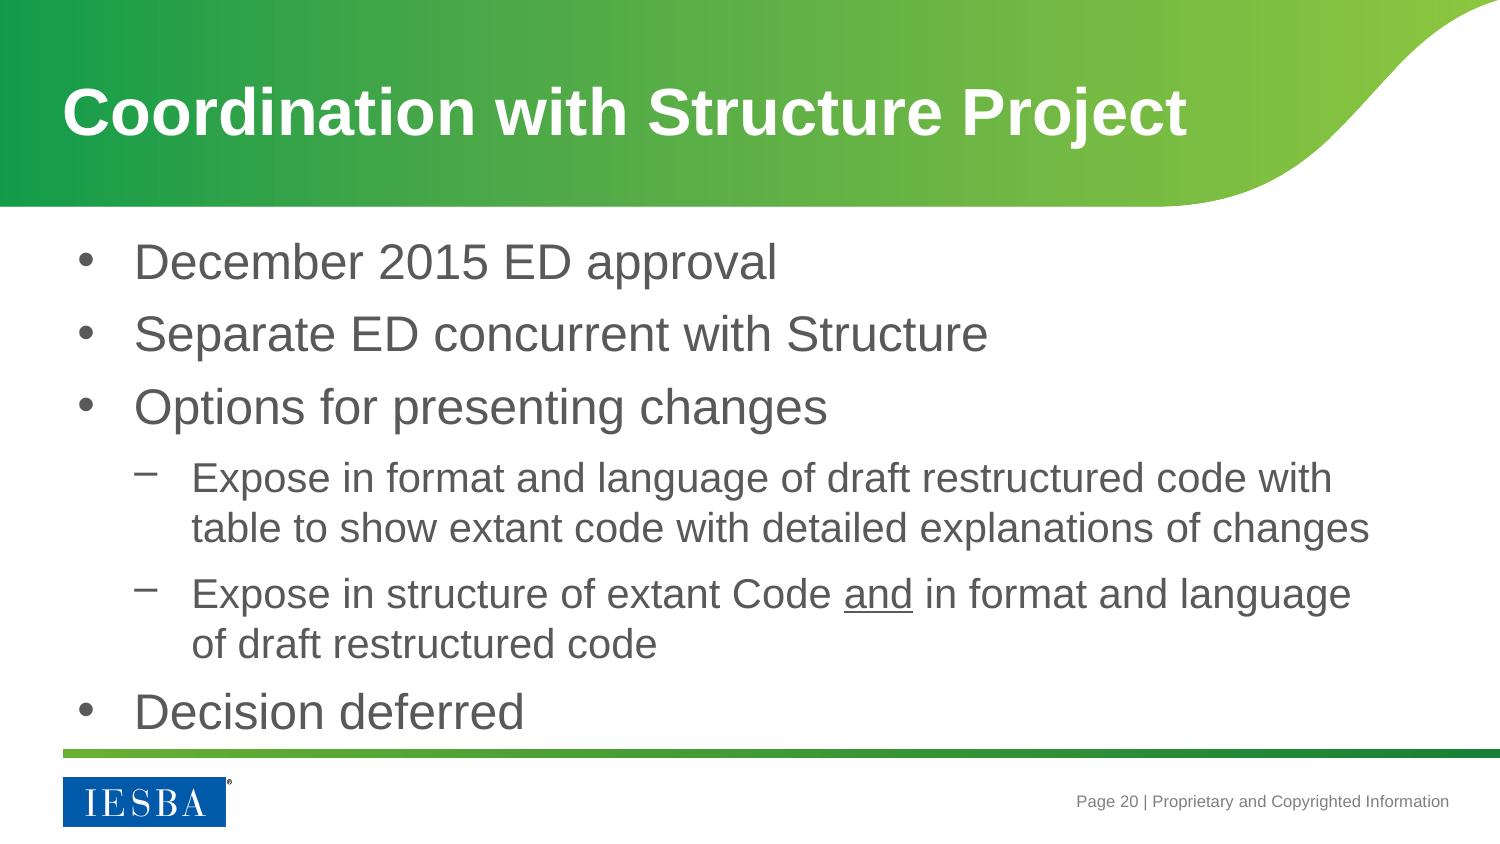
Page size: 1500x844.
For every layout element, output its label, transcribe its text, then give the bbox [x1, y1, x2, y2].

list December 2015 ED approval Separate ED concurrent with Structure Options for presenting changes Expose in format and language of draft restructured code with table to show extant code with detailed explanations of changes Expose in structure of extant Code and in format and language of draft restructured code Decision deferred [62, 221, 1388, 725]
picture [63, 777, 232, 827]
title Coordination with Structure Project [62, 75, 1300, 142]
picture [0, 0, 1500, 207]
